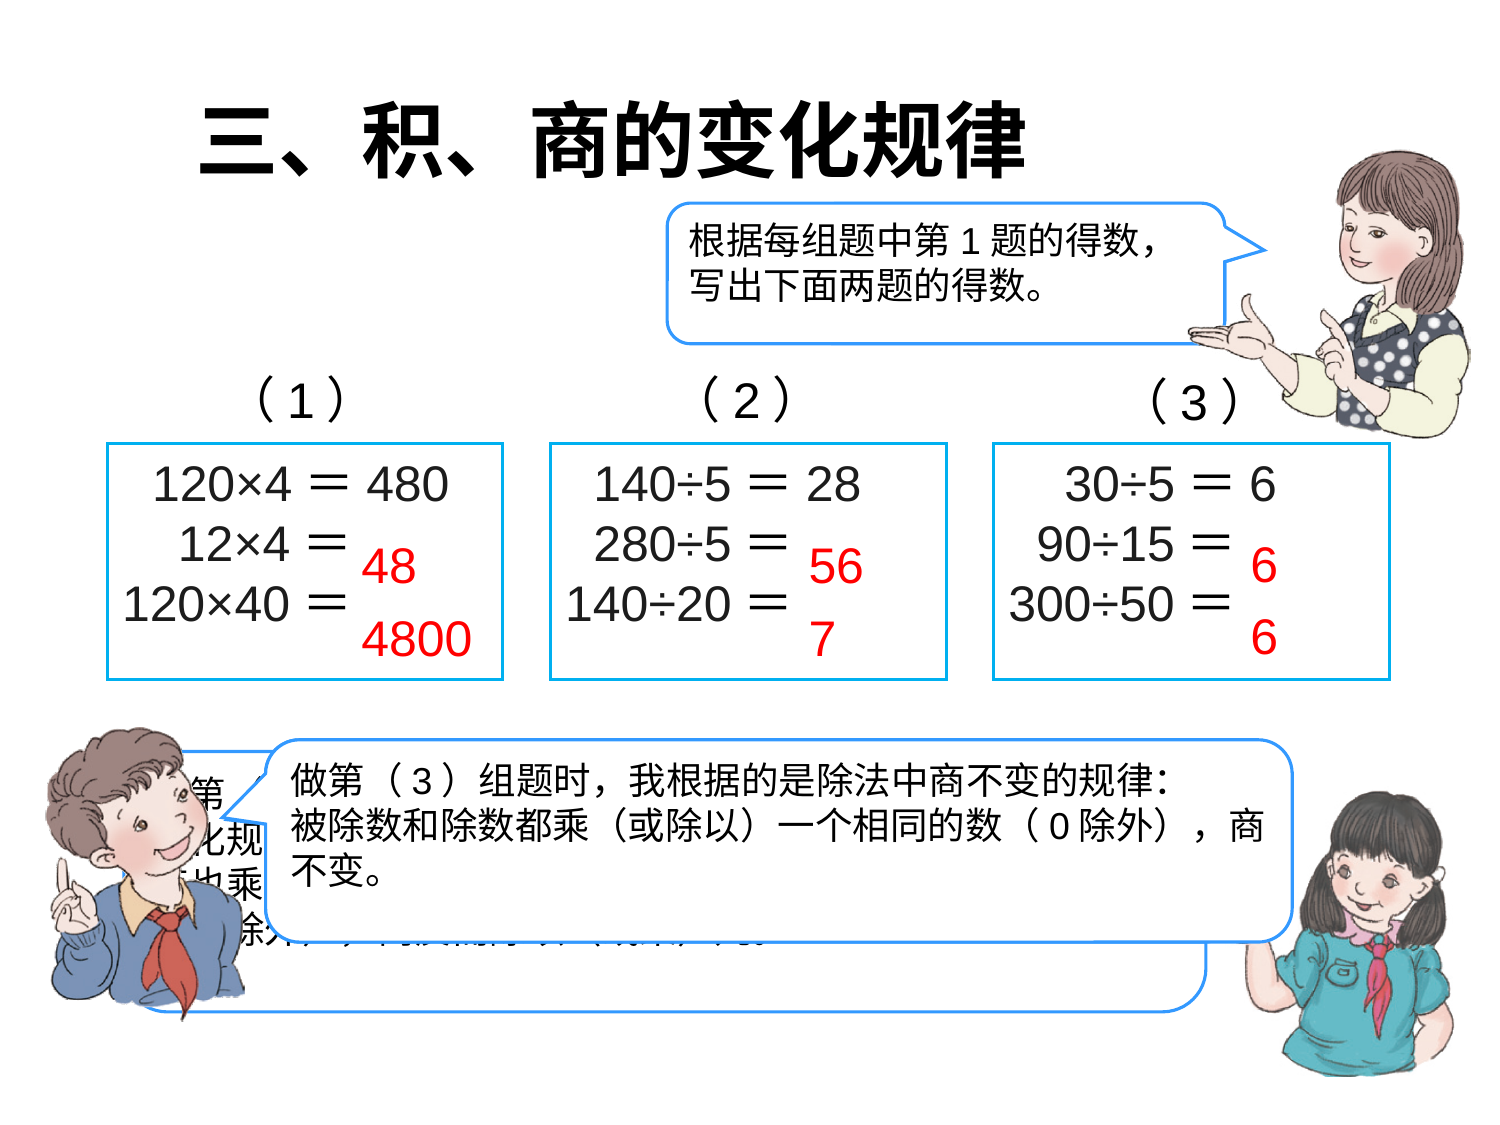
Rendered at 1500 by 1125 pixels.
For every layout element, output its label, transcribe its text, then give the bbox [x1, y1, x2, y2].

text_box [793, 526, 970, 675]
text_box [666, 147, 1479, 443]
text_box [346, 526, 523, 675]
title 三、积、商的变化规律 [75, 68, 1149, 209]
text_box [107, 361, 1390, 681]
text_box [1235, 524, 1412, 673]
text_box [123, 751, 1456, 1083]
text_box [40, 727, 1293, 1024]
